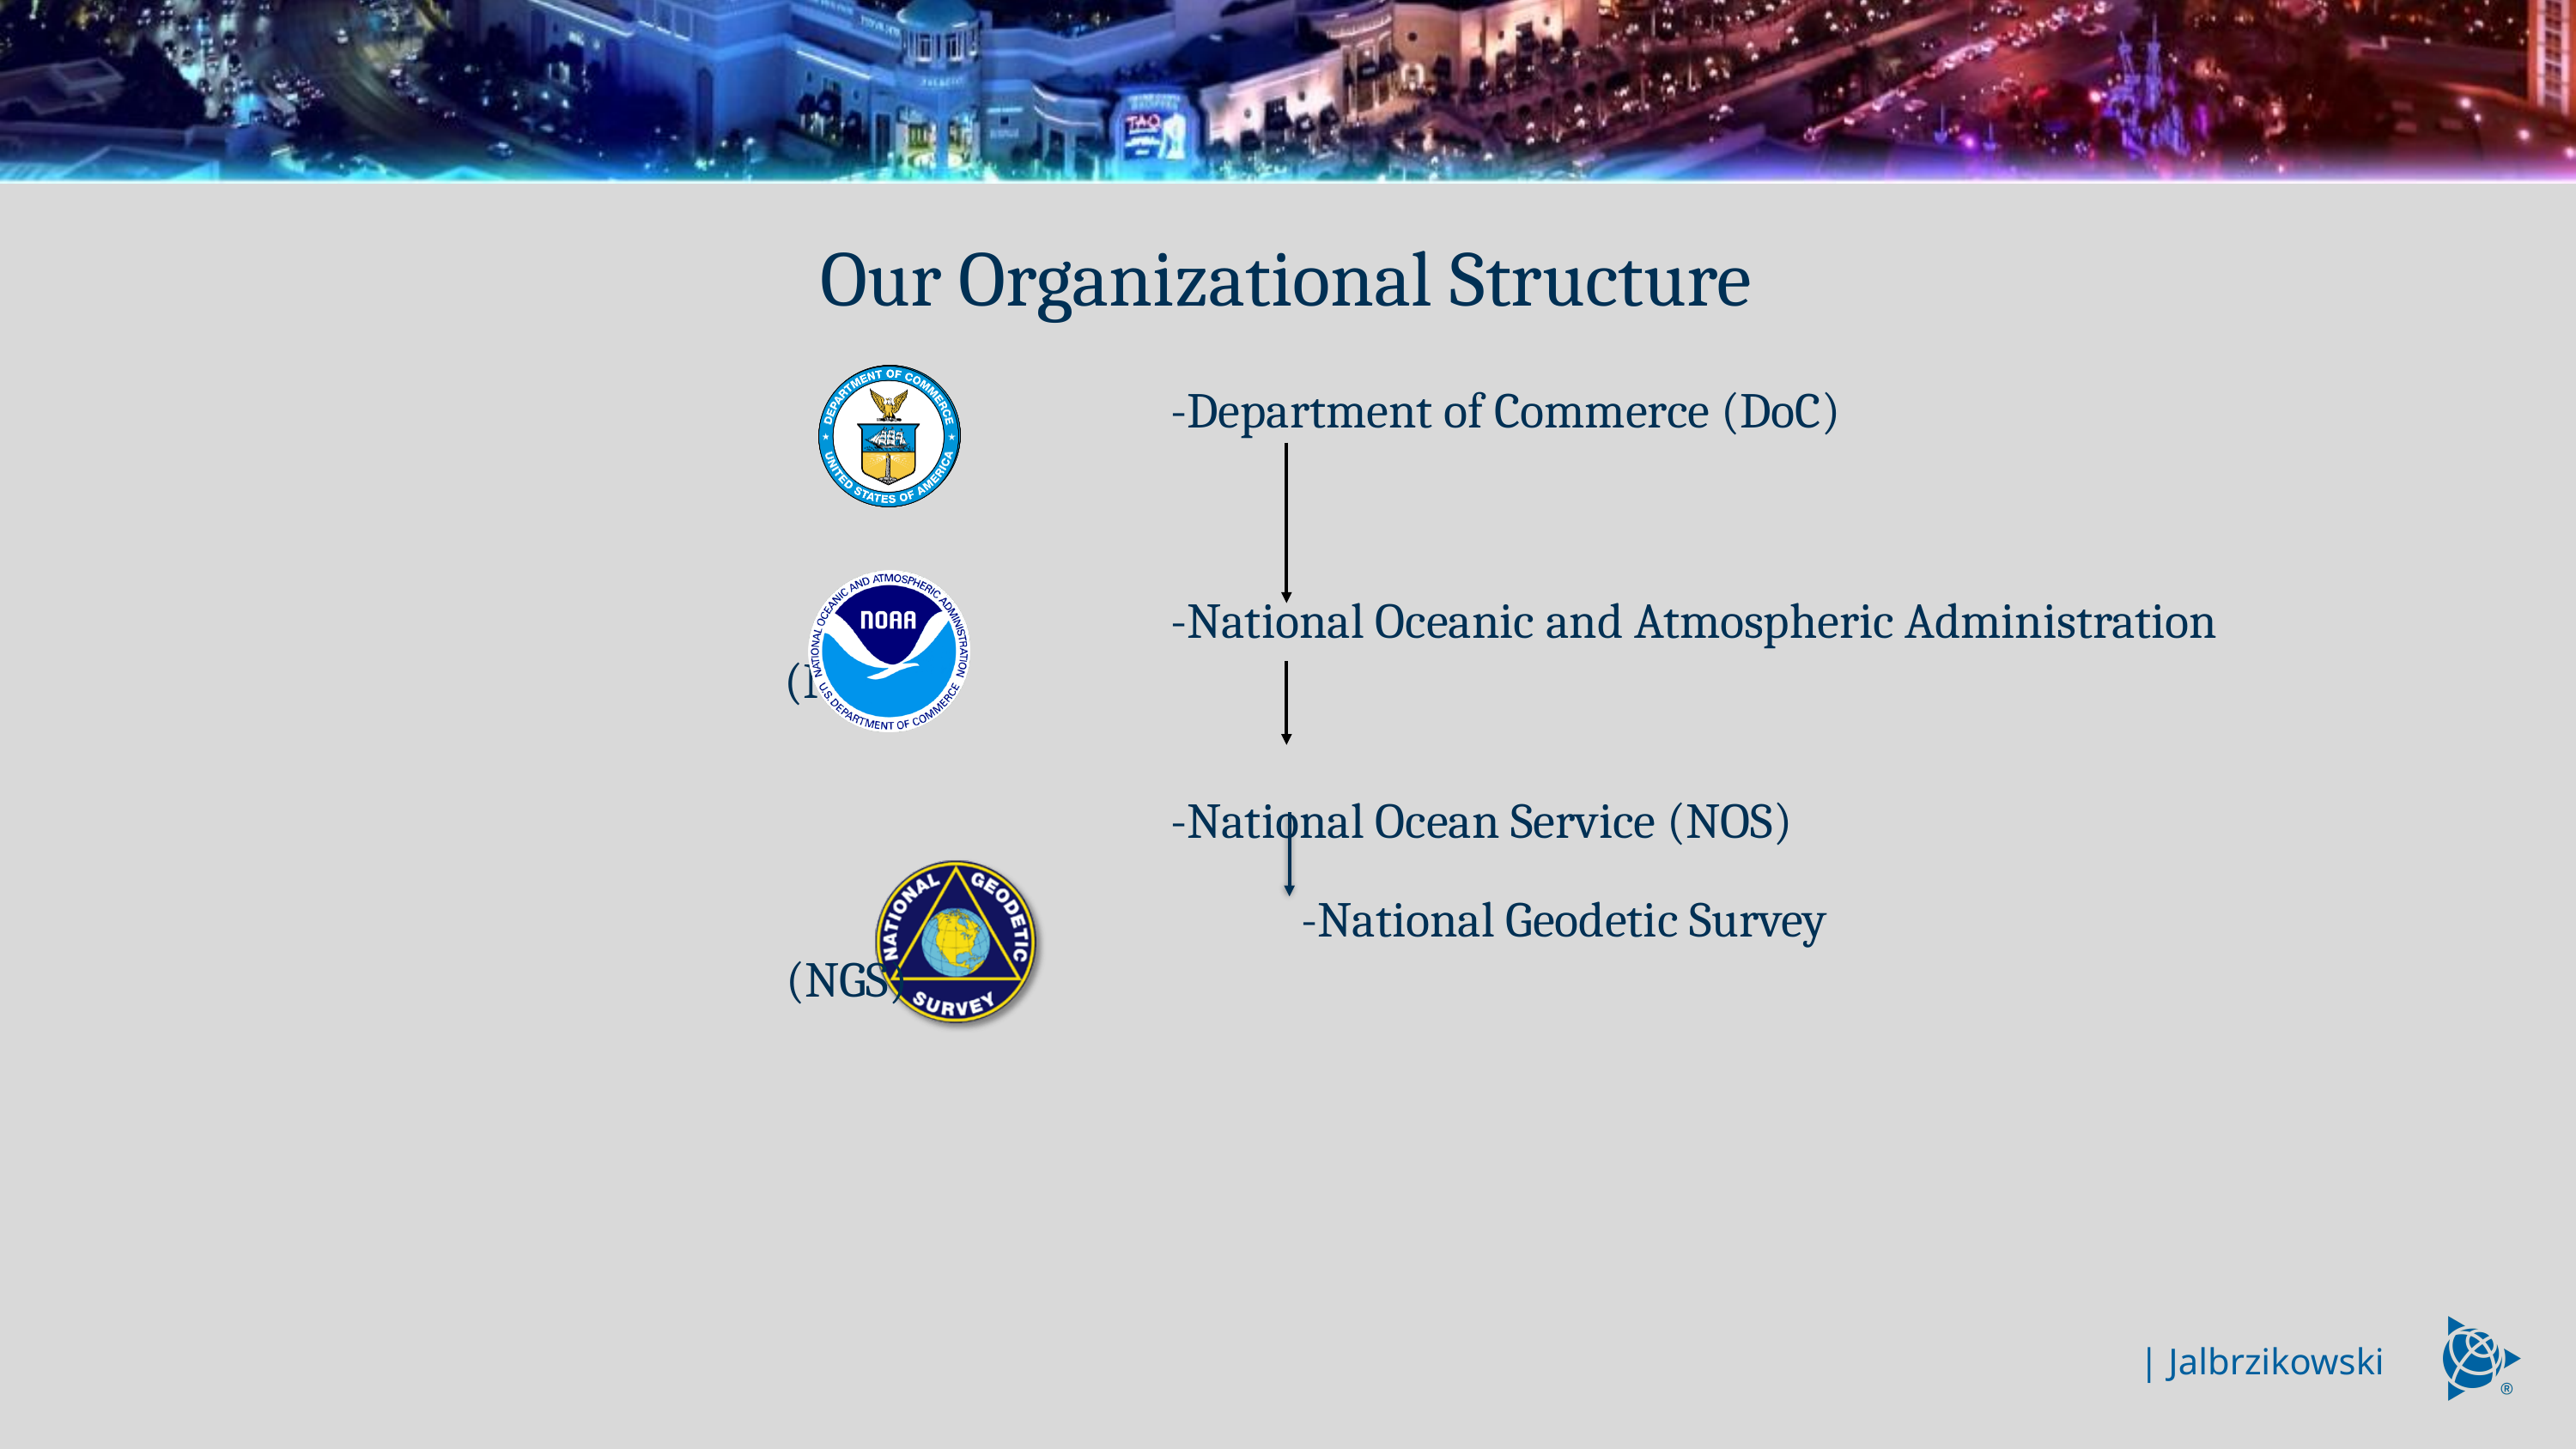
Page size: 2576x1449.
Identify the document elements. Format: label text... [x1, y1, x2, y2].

picture [851, 379, 860, 387]
picture [868, 373, 874, 379]
picture [857, 487, 861, 494]
picture [817, 365, 895, 507]
picture [2443, 1316, 2521, 1401]
picture [928, 388, 938, 397]
picture [944, 415, 952, 421]
picture [899, 365, 961, 427]
picture [839, 474, 845, 482]
picture [923, 480, 931, 489]
picture [835, 390, 847, 403]
picture [824, 419, 831, 424]
picture [829, 459, 836, 467]
picture [897, 444, 961, 507]
picture [808, 570, 971, 732]
picture [923, 385, 930, 389]
picture [830, 404, 836, 410]
picture [0, 0, 2576, 184]
subtitle | Jalbrzikowski [191, 1264, 2385, 1449]
picture [919, 487, 924, 494]
text_box -National Geodetic Survey (NGS) [708, 810, 1868, 1044]
picture [931, 476, 937, 482]
picture [860, 376, 866, 383]
picture [827, 411, 833, 416]
picture [945, 452, 952, 458]
text_box Our Organizational Structure [707, 193, 1867, 355]
picture [834, 381, 944, 492]
picture [826, 452, 833, 459]
picture [872, 857, 1049, 1036]
text_box -Department of Commerce (DoC) -National Oceanic and Atmospheric Administration (NOAA) -National Ocean Service (NOS) [707, 292, 2385, 860]
